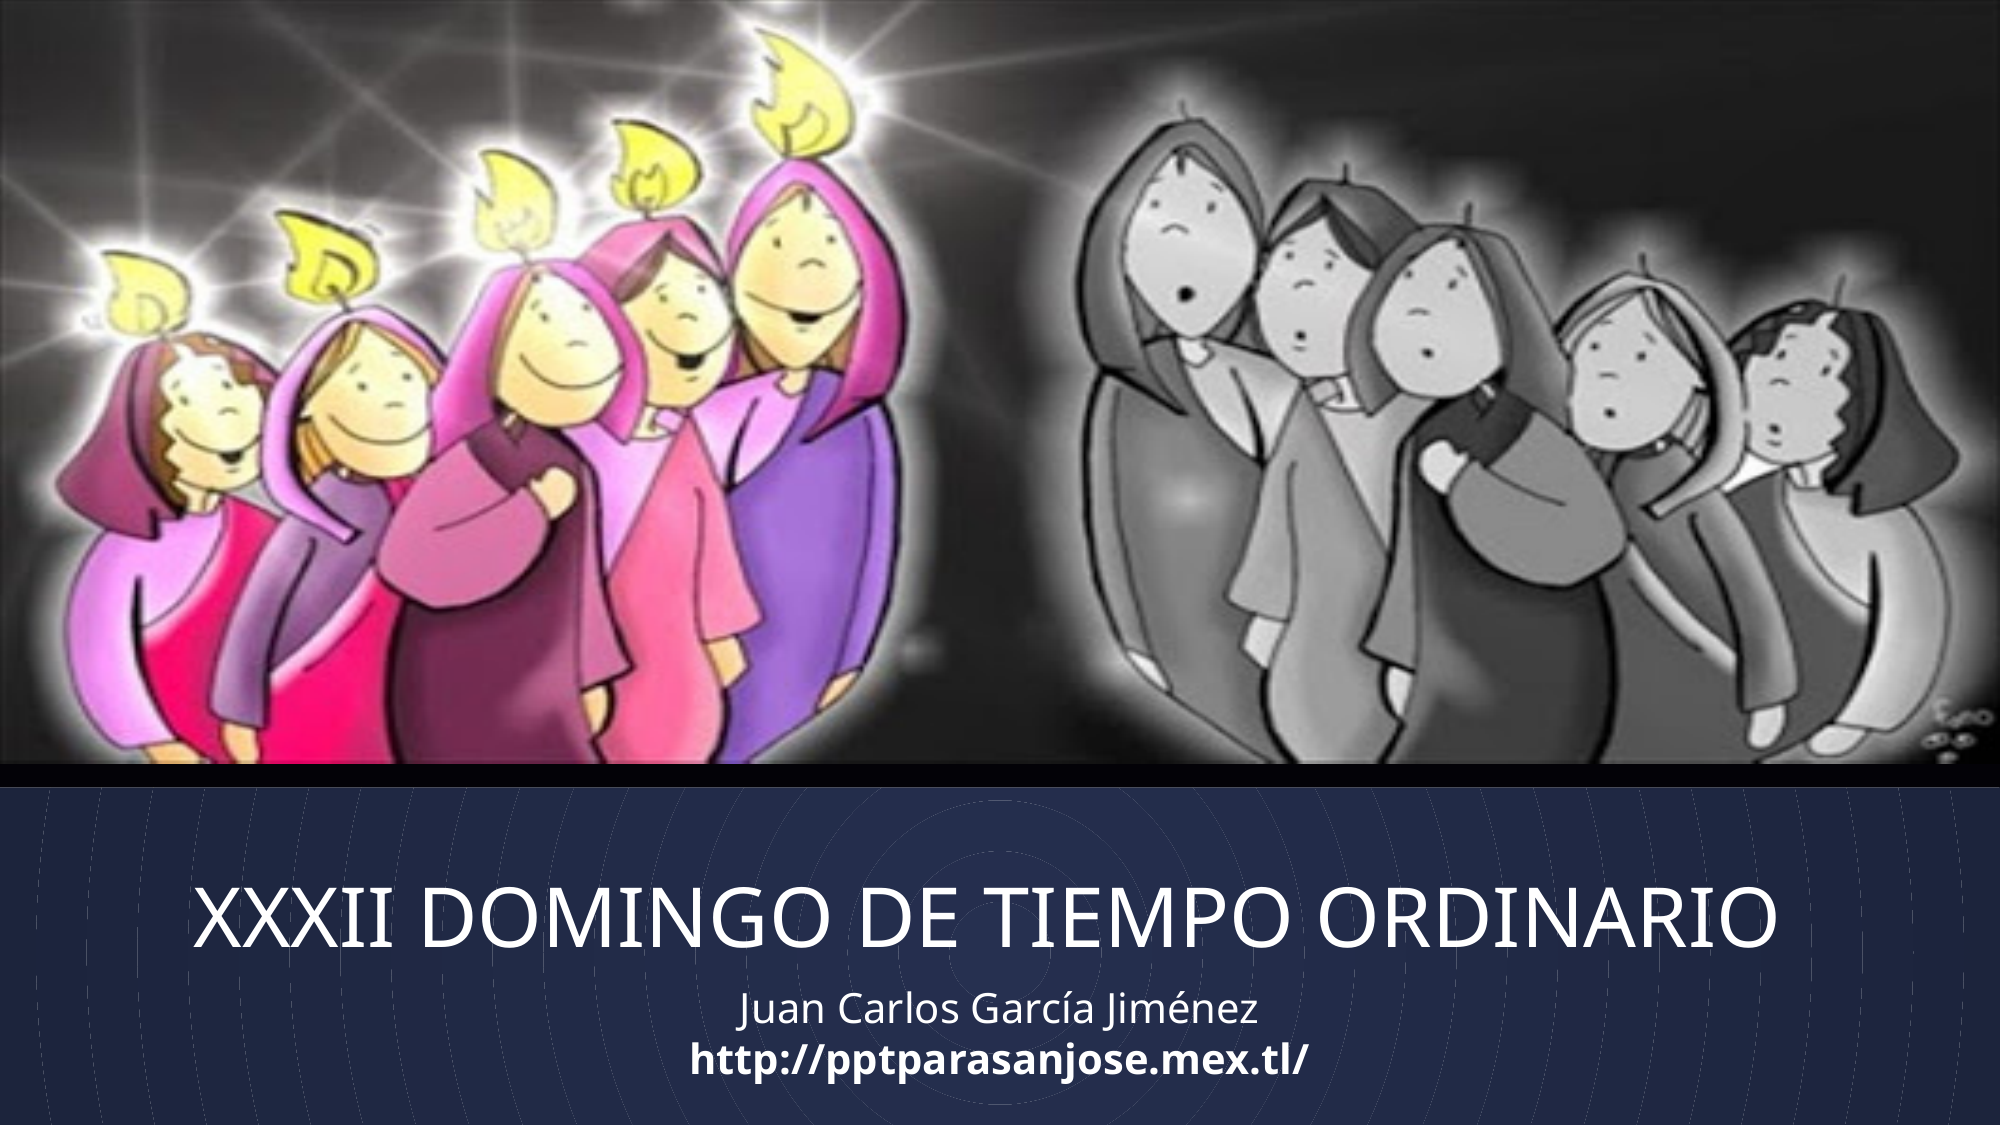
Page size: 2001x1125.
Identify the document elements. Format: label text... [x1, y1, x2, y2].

subtitle Juan Carlos García Jiménez http://pptparasanjose.mex.tl/ [249, 975, 1750, 1100]
text_box [0, 764, 2000, 788]
picture [0, 0, 2000, 764]
title XXXII DOMINGO DE TIEMPO ORDINARIO [173, 788, 1804, 975]
